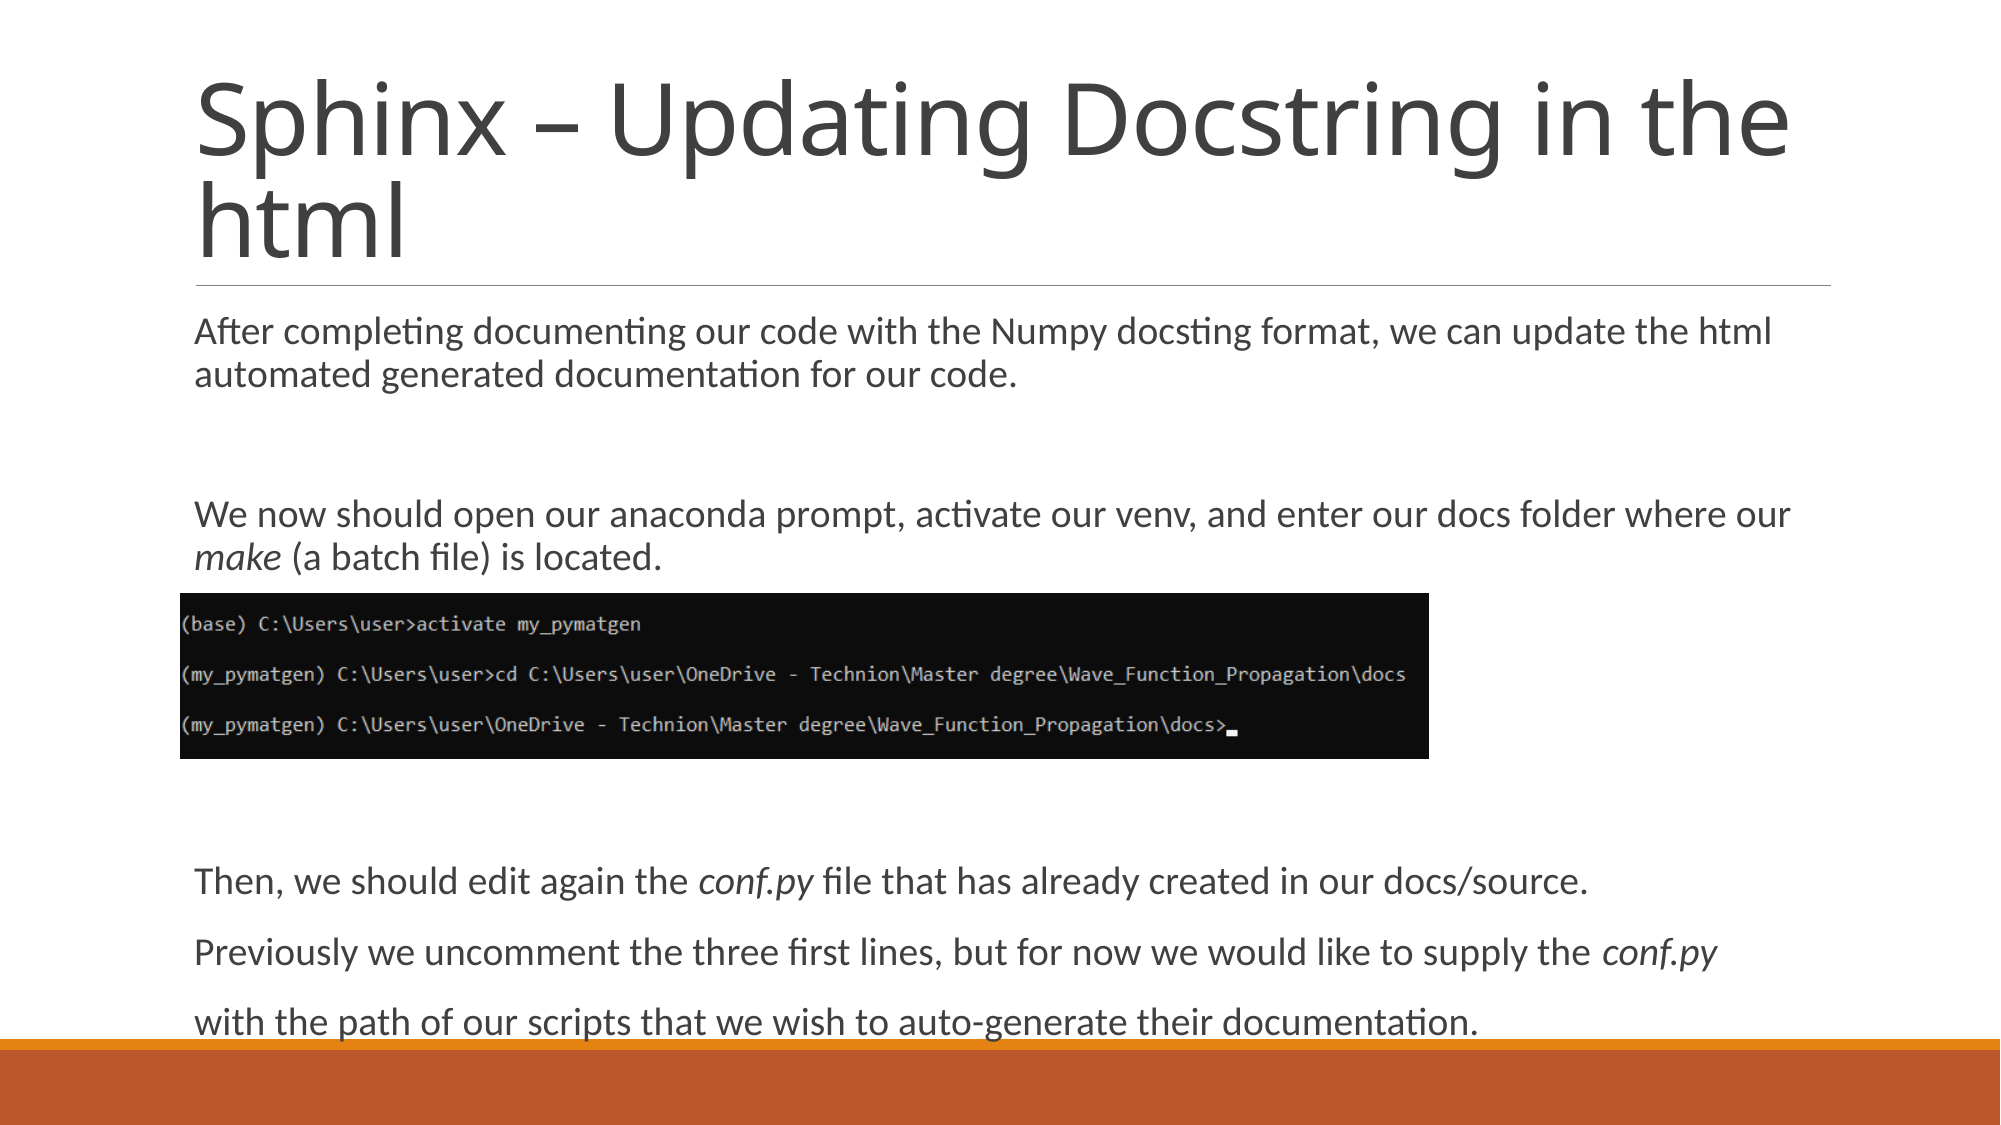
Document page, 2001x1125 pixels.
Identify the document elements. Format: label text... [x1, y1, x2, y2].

list After completing documenting our code with the Numpy docsting format, we can update the html automated generated documentation for our code. We now should open our anaconda prompt, activate our venv, and enter our docs folder where our make (a batch file) is located. Then, we should edit again the conf.py file that has already created in our docs/source. Previously we uncomment the three first lines, but for now we would like to supply the conf.py with the path of our scripts that we wish to auto-generate their documentation. [180, 302, 1830, 1057]
title Sphinx – Updating Docstring in the html [180, 47, 1830, 285]
picture [179, 592, 1430, 759]
